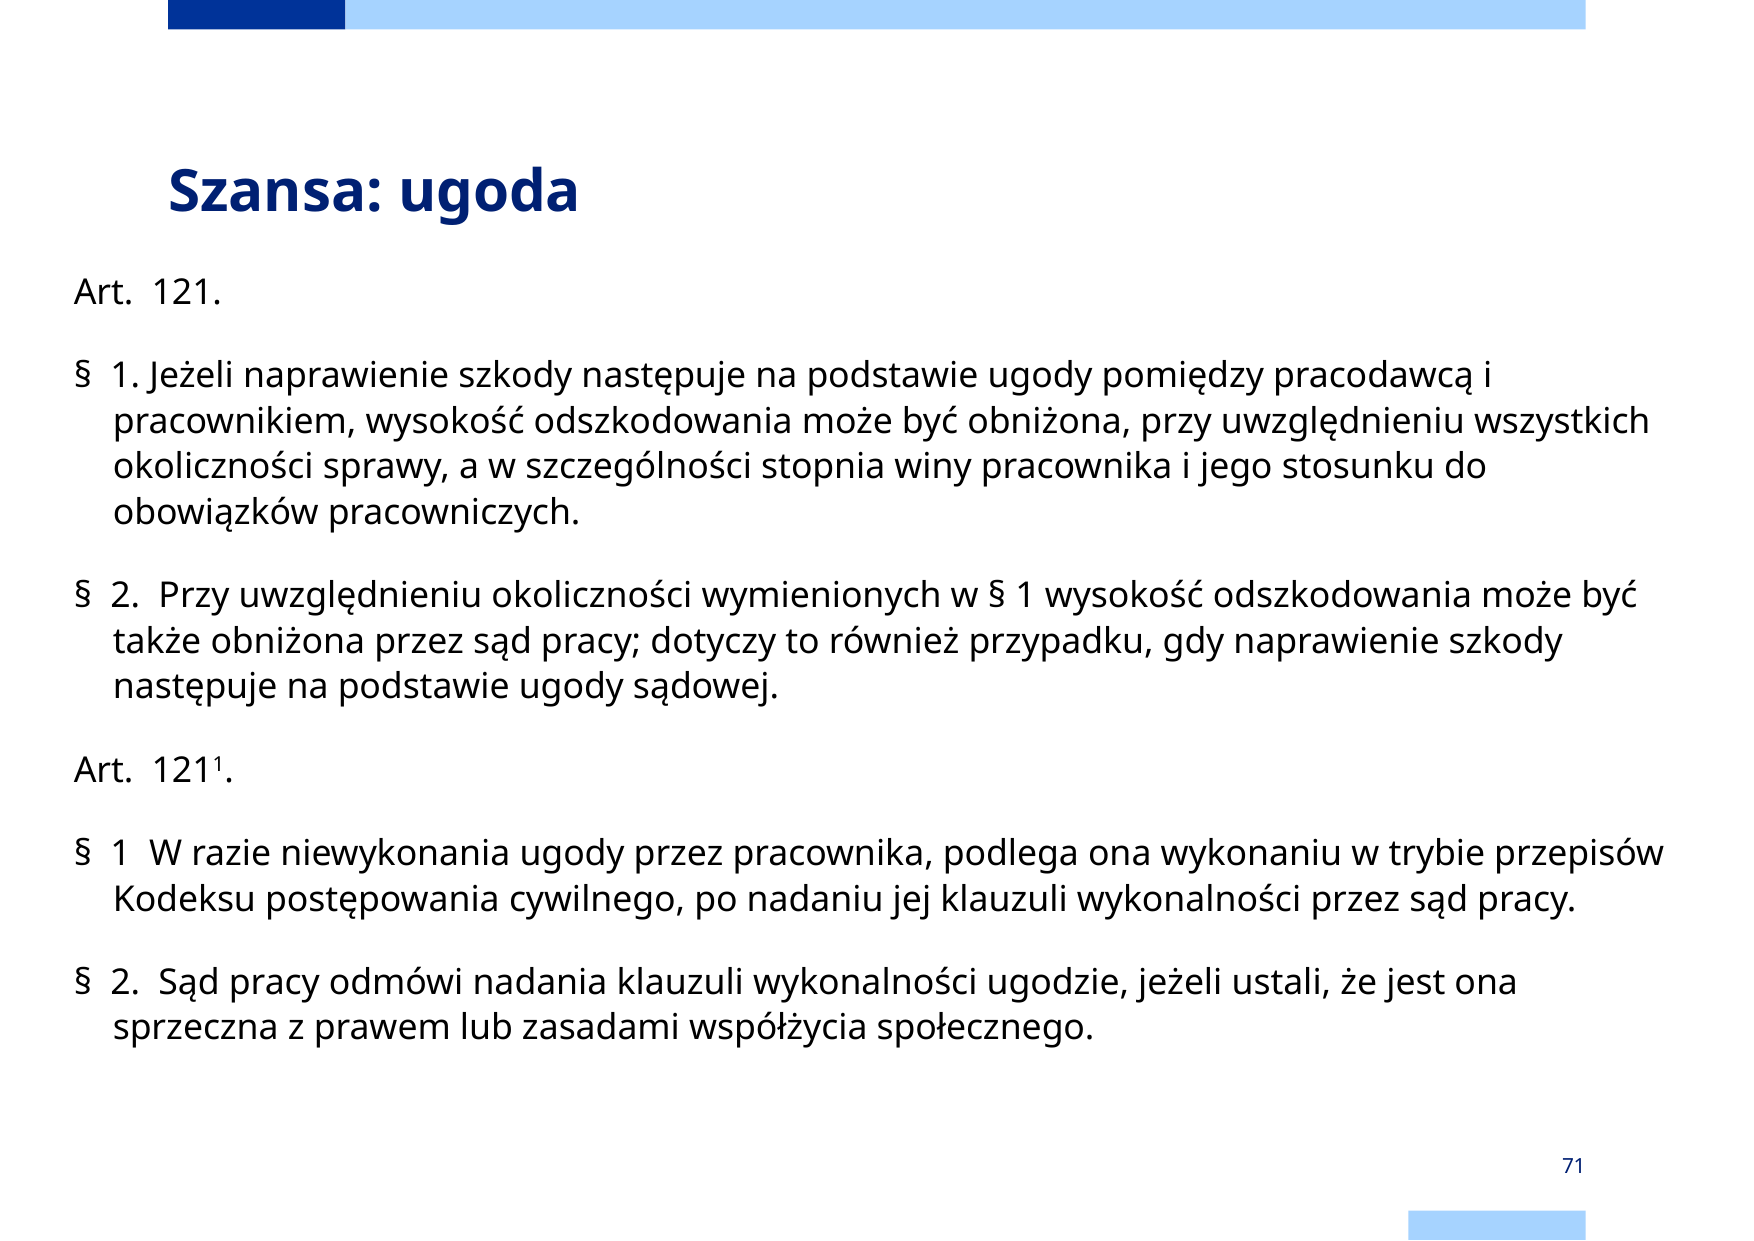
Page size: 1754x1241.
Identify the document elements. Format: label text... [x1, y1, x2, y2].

list Art. 121. § 1. Jeżeli naprawienie szkody następuje na podstawie ugody pomiędzy pracodawcą i pracownikiem, wysokość odszkodowania może być obniżona, przy uwzględnieniu wszystkich okoliczności sprawy, a w szczególności stopnia winy pracownika i jego stosunku do obowiązków pracowniczych. § 2. Przy uwzględnieniu okoliczności wymienionych w § 1 wysokość odszkodowania może być także obniżona przez sąd pracy; dotyczy to również przypadku, gdy naprawienie szkody następuje na podstawie ugody sądowej. Art. 1211. § 1 W razie niewykonania ugody przez pracownika, podlega ona wykonaniu w trybie przepisów Kodeksu postępowania cywilnego, po nadaniu jej klauzuli wykonalności przez sąd pracy. § 2. Sąd pracy odmówi nadania klauzuli wykonalności ugodzie, jeżeli ustali, że jest ona sprzeczna z prawem lub zasadami współżycia społecznego. [73, 265, 1681, 1093]
slide_number 71 [1408, 1151, 1586, 1182]
title Szansa: ugoda [168, 147, 1586, 265]
